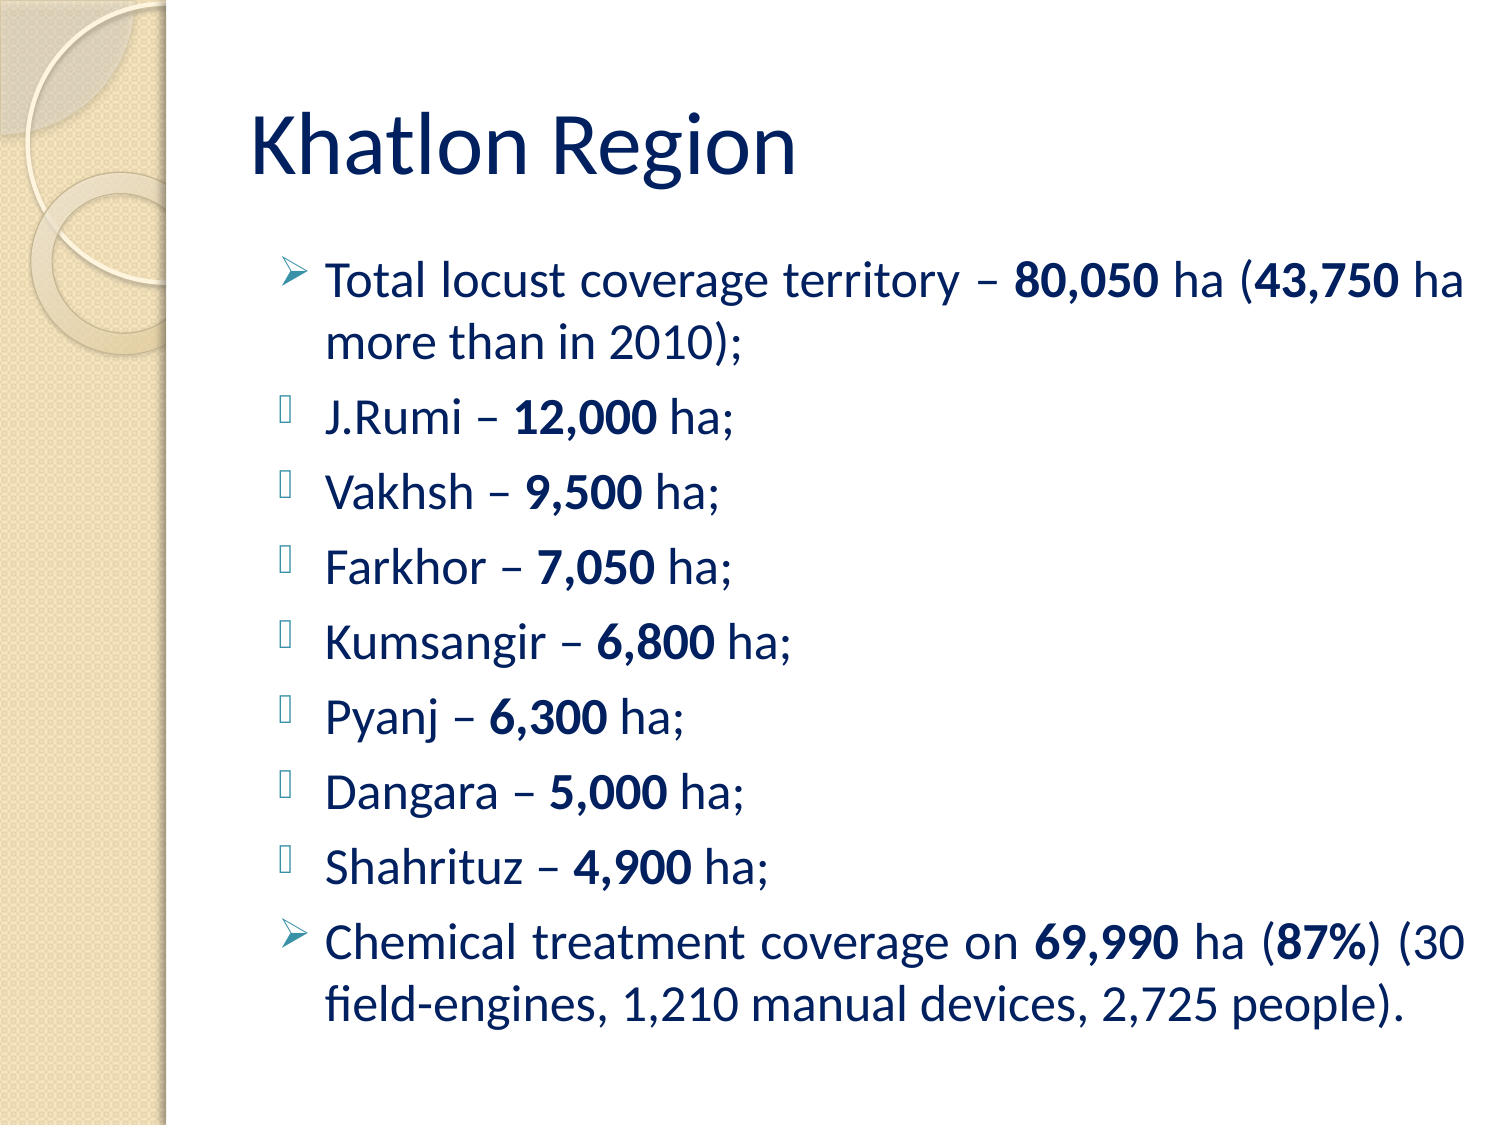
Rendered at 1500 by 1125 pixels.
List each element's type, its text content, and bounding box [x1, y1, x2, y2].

list Total locust coverage territory – 80,050 ha (43,750 ha more than in 2010); J.Rumi – 12,000 ha; Vakhsh – 9,500 ha; Farkhor – 7,050 ha; Kumsangir – 6,800 ha; Pyanj – 6,300 ha; Dangara – 5,000 ha; Shahrituz – 4,900 ha; Chemical treatment coverage on 69,990 ha (87%) (30 field-engines, 1,210 manual devices, 2,725 people). [249, 237, 1480, 1088]
title Khatlon Region [235, 45, 1466, 233]
